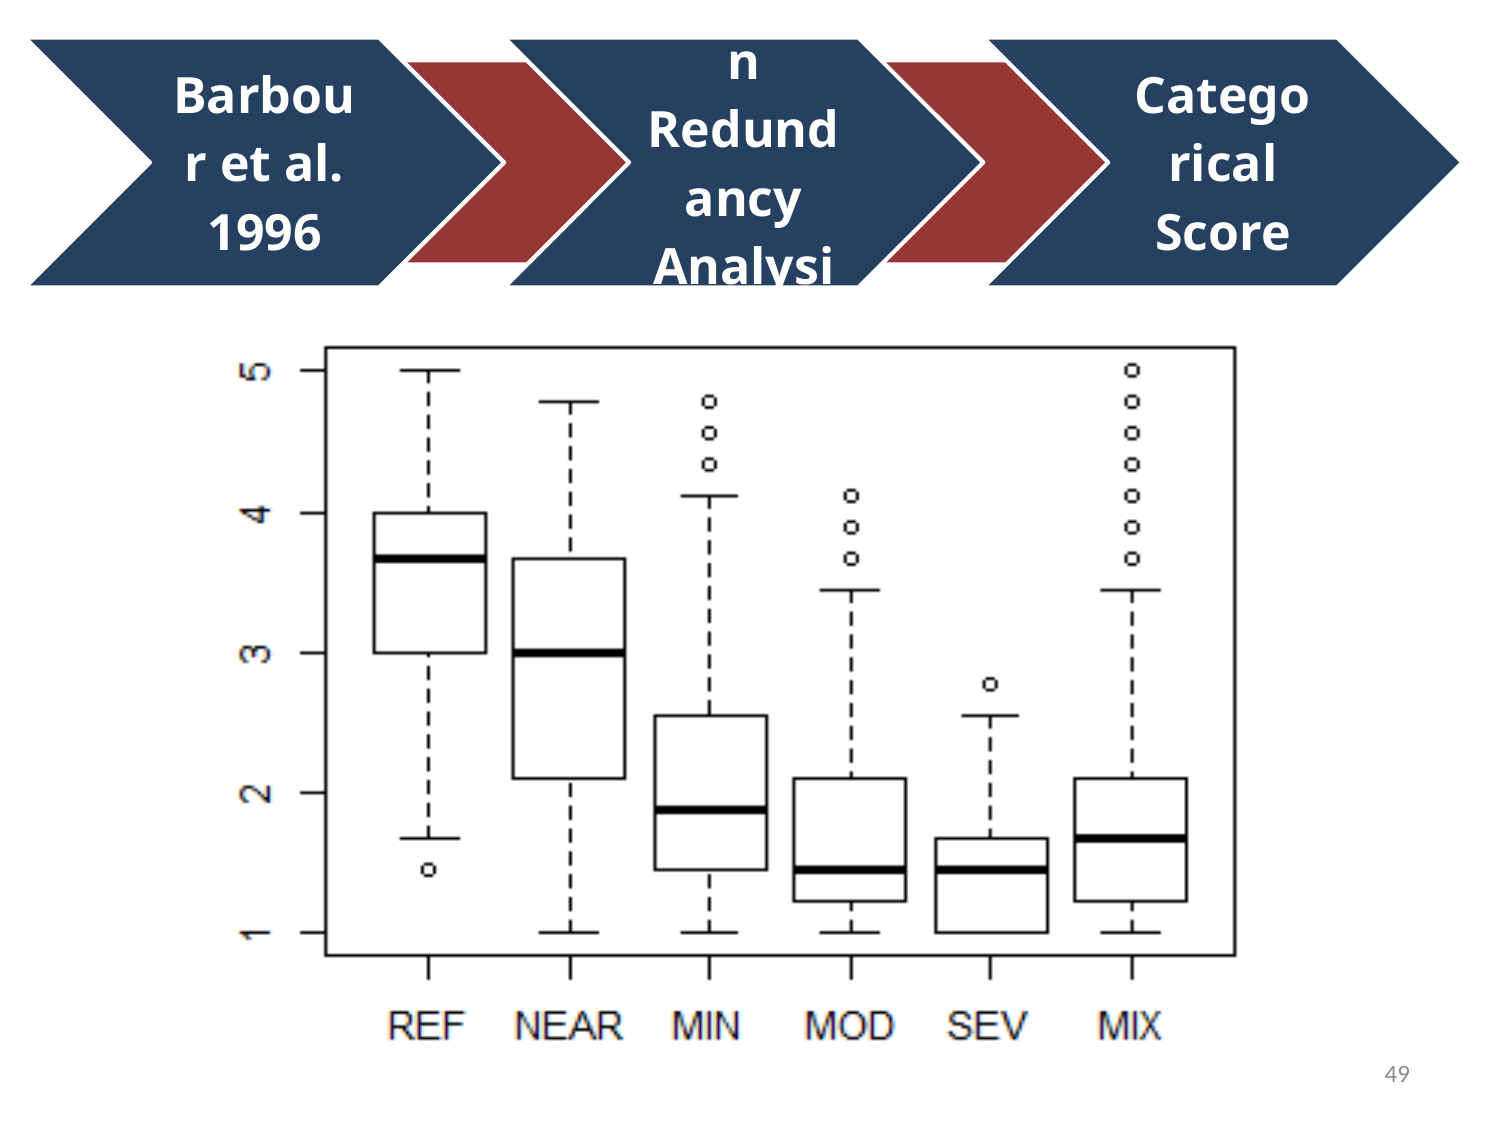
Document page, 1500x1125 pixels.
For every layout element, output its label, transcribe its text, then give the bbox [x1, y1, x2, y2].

picture [187, 287, 1337, 1076]
slide_number 49 [1074, 1042, 1425, 1103]
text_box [24, 37, 1463, 288]
